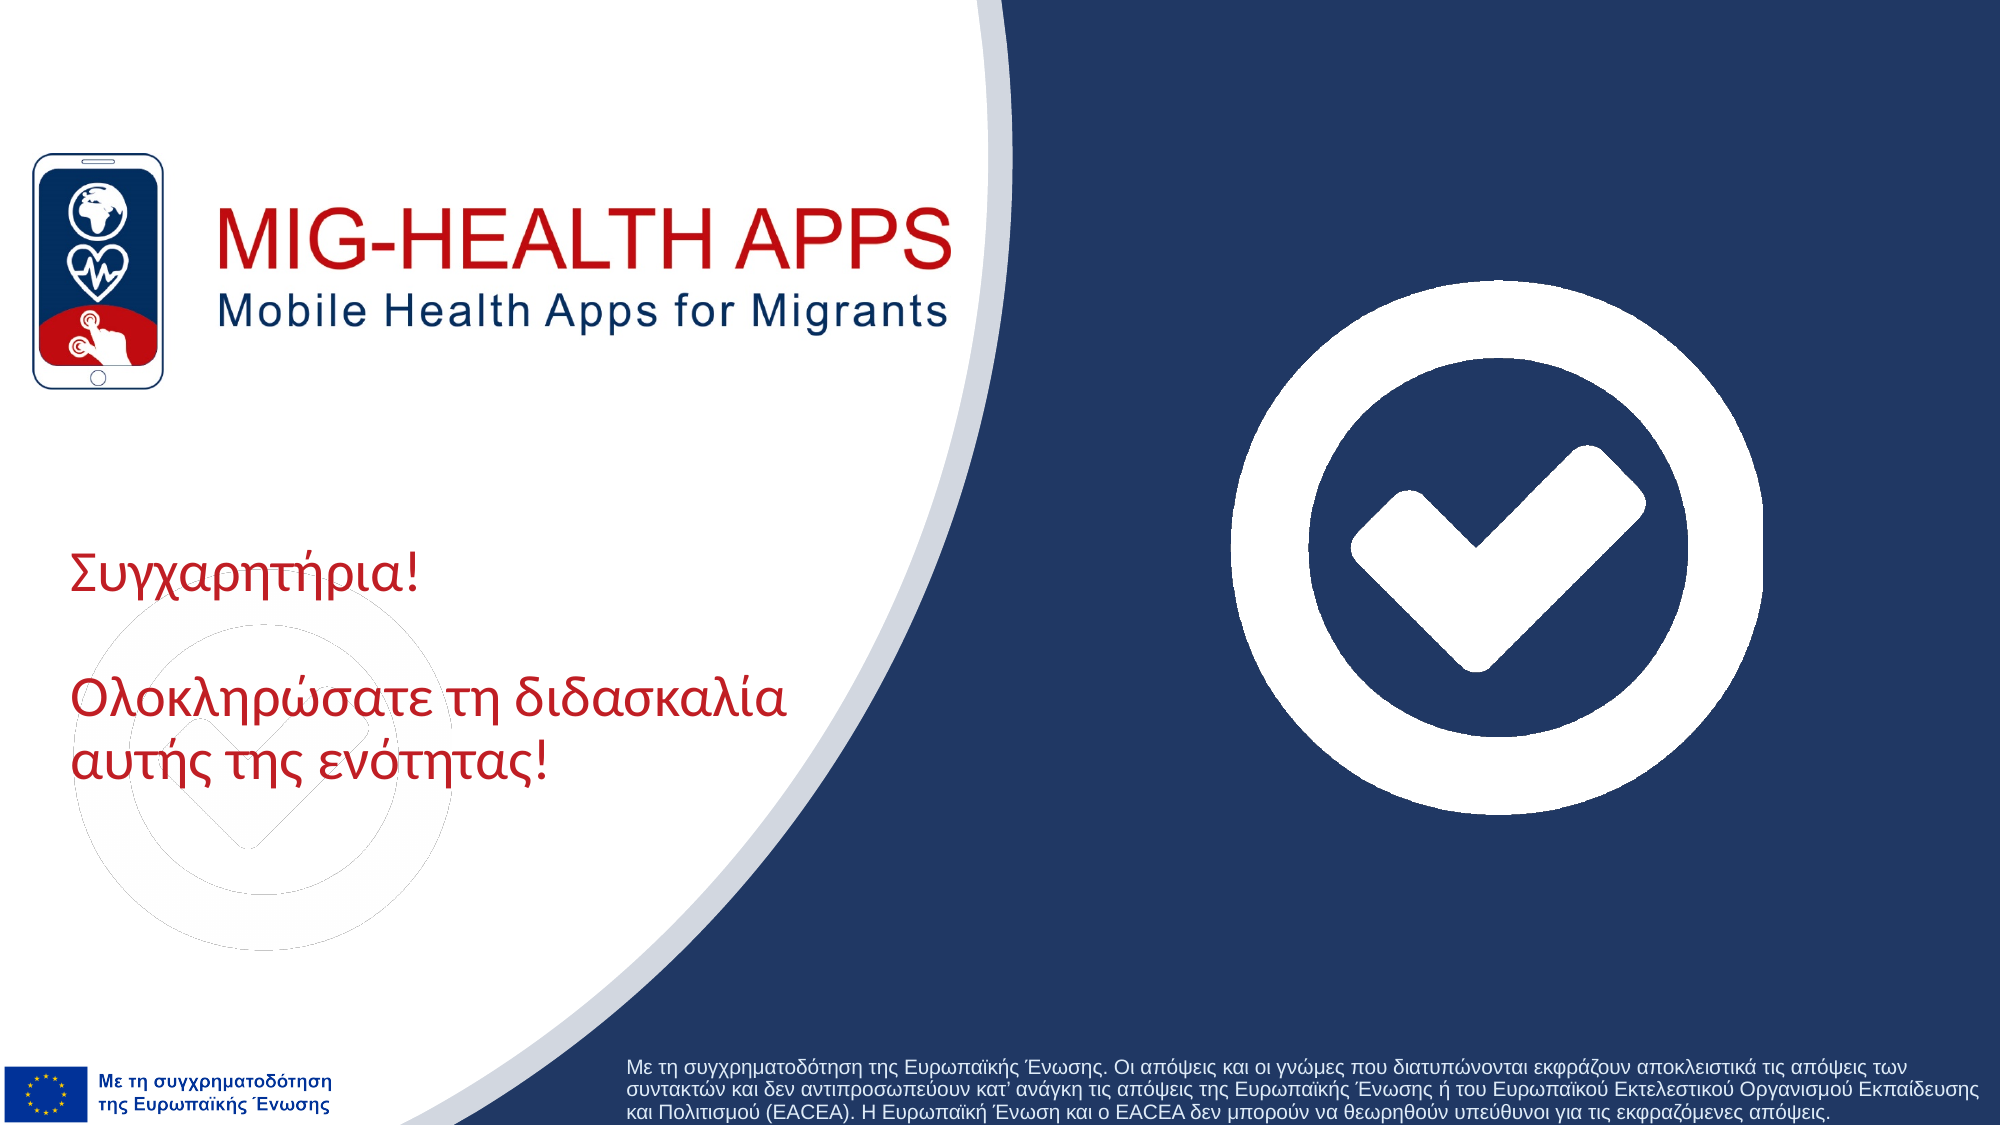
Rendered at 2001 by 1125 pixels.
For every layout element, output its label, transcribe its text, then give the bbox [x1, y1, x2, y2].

text_box Με τη συγχρηματοδότηση της Ευρωπαϊκής Ένωσης. Οι απόψεις και οι γνώμες που διατυπώνονται εκφράζουν αποκλειστικά τις απόψεις των συντακτών και δεν αντιπροσωπεύουν κατ’ ανάγκη τις απόψεις της Ευρωπαϊκής Ένωσης ή του Ευρωπαϊκού Εκτελεστικού Οργανισμού Εκπαίδευσης και Πολιτισμού (EACEA). Η Ευρωπαϊκή Ένωση και ο EACEA δεν μπορούν να θεωρηθούν υπεύθυνοι για τις εκφραζόμενες απόψεις. [611, 1038, 2000, 1125]
picture [70, 569, 452, 951]
text_box [882, 0, 1013, 683]
picture [0, 1062, 343, 1125]
text_box [402, 854, 769, 1125]
picture [1226, 279, 1763, 816]
text_box [0, 0, 989, 1125]
picture [32, 152, 952, 390]
text_box Συγχαρητήρια! Ολοκληρώσατε τη διδασκαλία αυτής της ενότητας! [55, 479, 882, 854]
